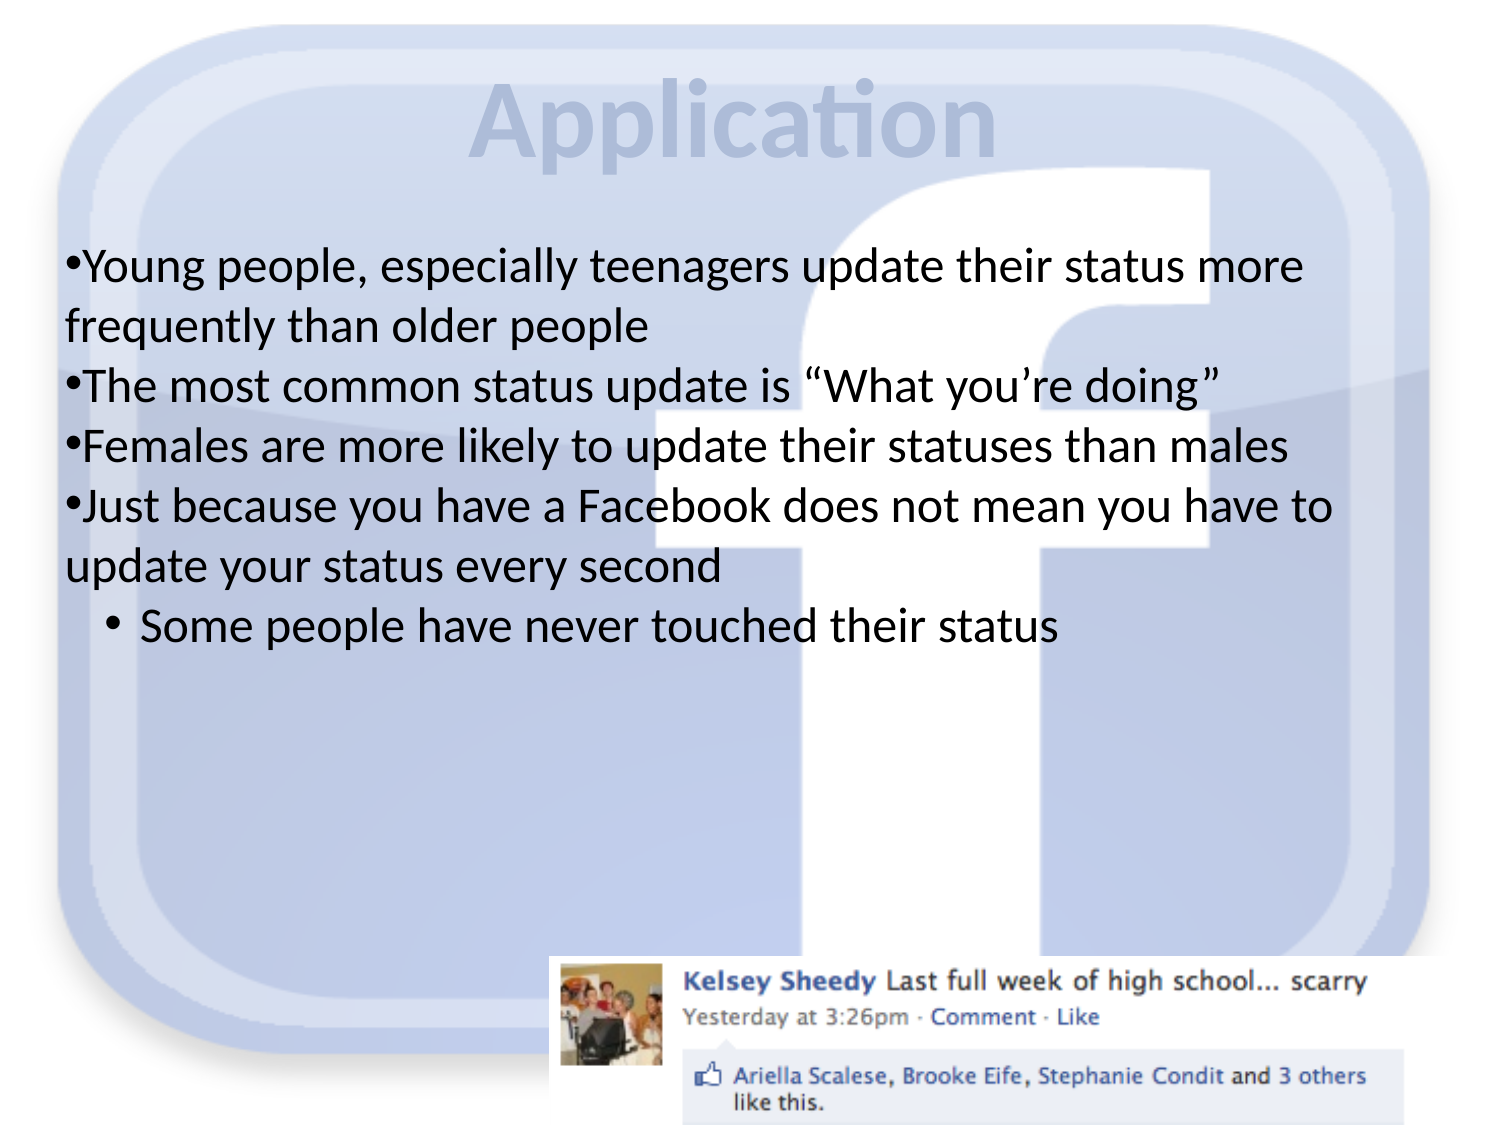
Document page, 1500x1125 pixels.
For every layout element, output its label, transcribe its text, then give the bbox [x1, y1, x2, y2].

text_box Young people, especially teenagers update their status more frequently than older people The most common status update is “What you’re doing” Females are more likely to update their statuses than males Just because you have a Facebook does not mean you have to update your status every second Some people have never touched their status [49, 224, 1463, 660]
text_box Application [453, 37, 1015, 188]
picture [549, 956, 1500, 1125]
